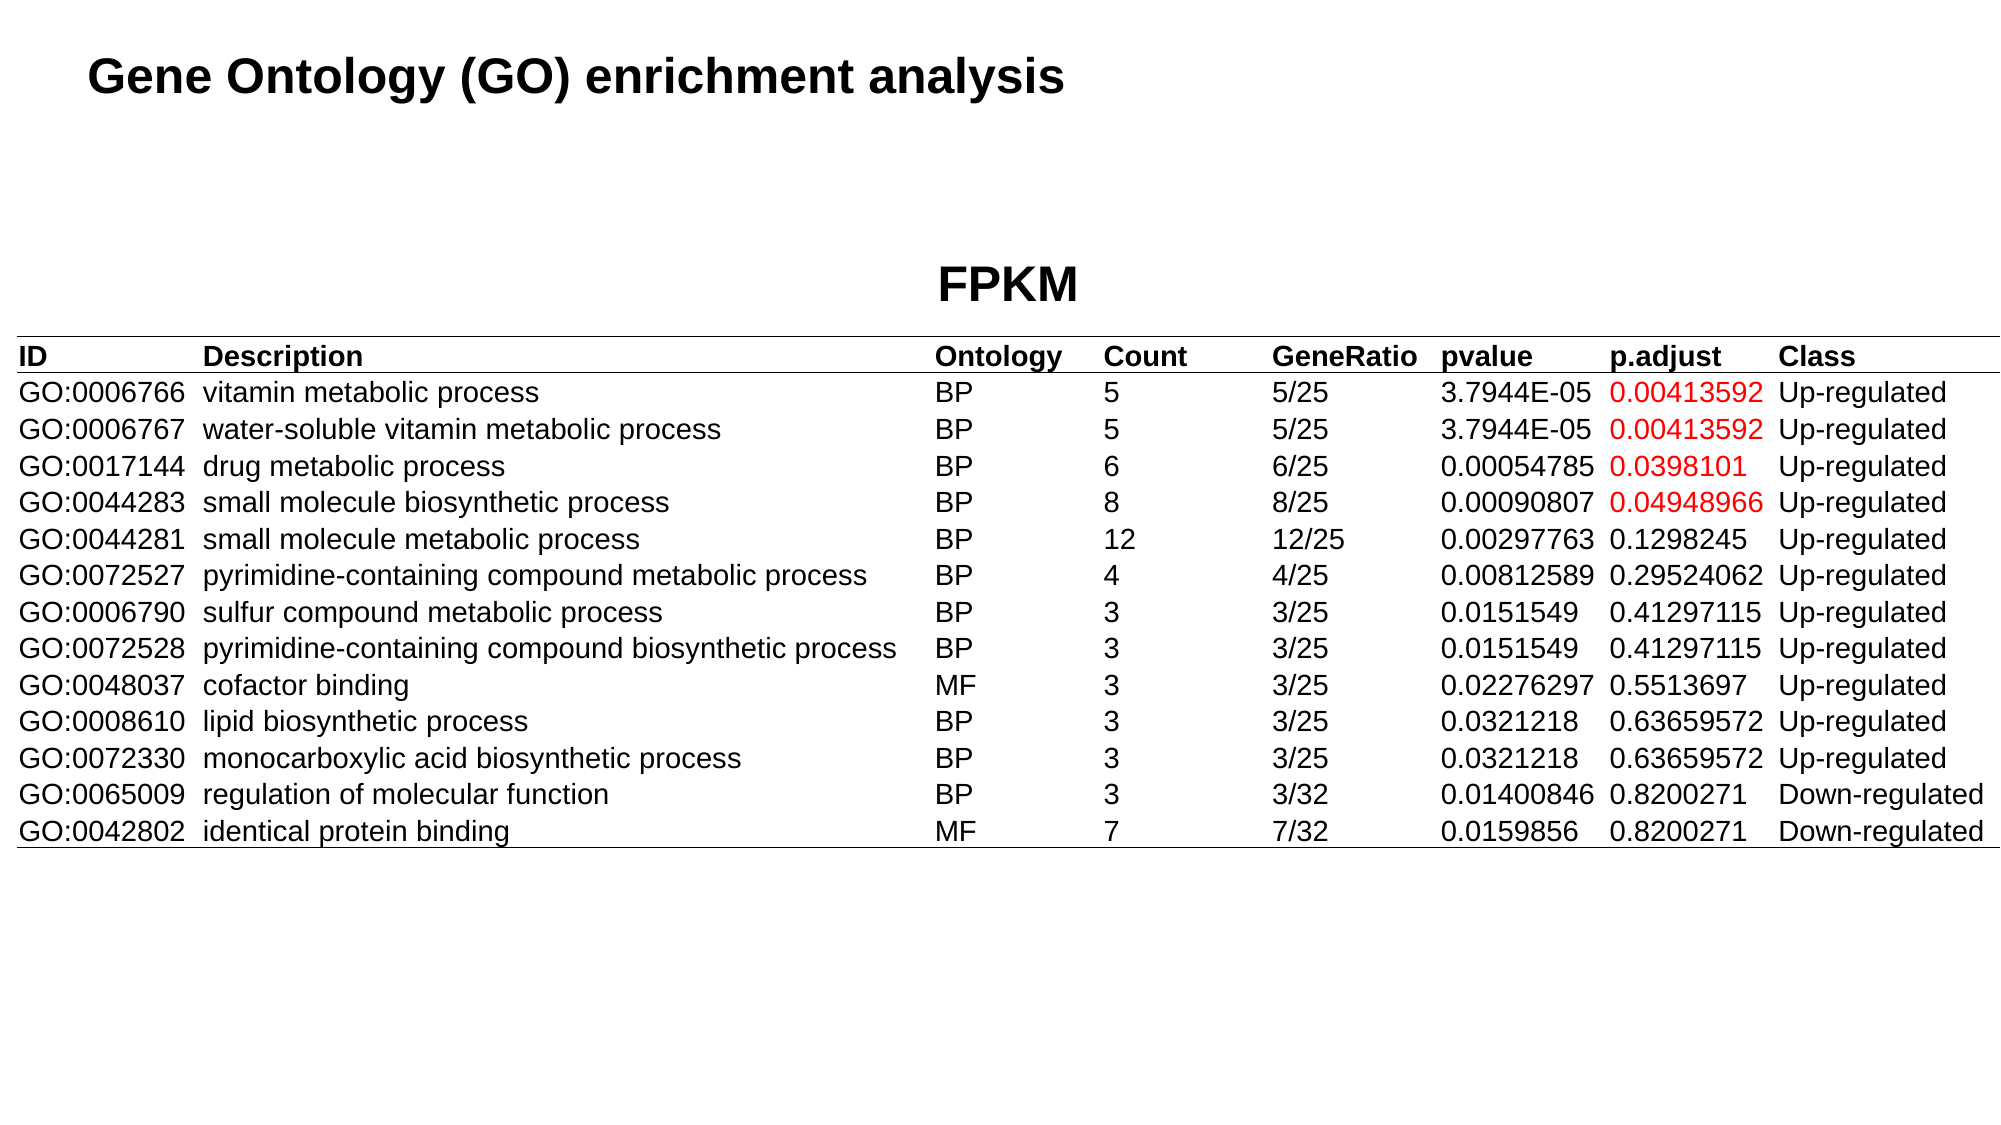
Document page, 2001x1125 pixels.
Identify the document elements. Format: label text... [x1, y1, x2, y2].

table_cell GO:0072528 [17, 629, 201, 665]
table_cell 0.02276297 [1439, 665, 1608, 702]
table_cell 0.0398101 [1608, 446, 1777, 482]
table_cell cofactor binding [201, 665, 933, 702]
table_cell lipid biosynthetic process [201, 702, 933, 738]
table_cell 3.7944E-05 [1439, 373, 1608, 409]
table_cell 0.0159856 [1439, 811, 1608, 847]
table_cell 3 [1102, 702, 1271, 738]
table_cell Up-regulated [1777, 665, 2000, 702]
table_cell GO:0006766 [17, 373, 201, 409]
table_cell small molecule metabolic process [201, 519, 933, 555]
table_cell regulation of molecular function [201, 775, 933, 811]
table_cell BP [933, 373, 1102, 409]
table_cell Down-regulated [1777, 811, 2000, 847]
table_cell 3/25 [1271, 592, 1439, 629]
table_cell water-soluble vitamin metabolic process [201, 409, 933, 446]
table_cell Up-regulated [1777, 373, 2000, 409]
table_cell Up-regulated [1777, 702, 2000, 738]
table_cell GO:0006767 [17, 409, 201, 446]
table_cell 0.1298245 [1608, 519, 1777, 555]
table_cell 0.00090807 [1439, 482, 1608, 519]
table_header Ontology [933, 337, 1102, 372]
table_cell Up-regulated [1777, 409, 2000, 446]
table_cell 8 [1102, 482, 1271, 519]
table_cell identical protein binding [201, 811, 933, 847]
table_header p.adjust [1608, 337, 1777, 372]
table_cell 0.41297115 [1608, 592, 1777, 629]
table_cell GO:0072527 [17, 555, 201, 592]
table_cell BP [933, 446, 1102, 482]
table_cell BP [933, 702, 1102, 738]
table_cell 0.00413592 [1608, 409, 1777, 446]
table_cell 0.00297763 [1439, 519, 1608, 555]
table_cell GO:0048037 [17, 665, 201, 702]
table_cell Up-regulated [1777, 482, 2000, 519]
table_cell 0.63659572 [1608, 702, 1777, 738]
table_header ID [17, 337, 201, 372]
table_cell 5 [1102, 409, 1271, 446]
table_cell Up-regulated [1777, 555, 2000, 592]
table_cell vitamin metabolic process [201, 373, 933, 409]
text_box Gene Ontology (GO) enrichment analysis [72, 36, 1081, 111]
table_cell 3 [1102, 629, 1271, 665]
table_cell BP [933, 482, 1102, 519]
table_cell 12/25 [1271, 519, 1439, 555]
table_cell 3/25 [1271, 629, 1439, 665]
table_cell Up-regulated [1777, 446, 2000, 482]
table_cell GO:0006790 [17, 592, 201, 629]
table_cell small molecule biosynthetic process [201, 482, 933, 519]
table_cell 3 [1102, 775, 1271, 811]
table_cell 0.00812589 [1439, 555, 1608, 592]
table_cell BP [933, 775, 1102, 811]
table_cell 0.0321218 [1439, 738, 1608, 775]
table_cell Up-regulated [1777, 592, 2000, 629]
table_cell 0.0151549 [1439, 592, 1608, 629]
table_cell drug metabolic process [201, 446, 933, 482]
table_cell 3.7944E-05 [1439, 409, 1608, 446]
table_header Count [1102, 337, 1271, 372]
table_header GeneRatio [1271, 337, 1439, 372]
table_cell 0.00054785 [1439, 446, 1608, 482]
table_cell GO:0008610 [17, 702, 201, 738]
table_cell 6/25 [1271, 446, 1439, 482]
table_cell 0.41297115 [1608, 629, 1777, 665]
table_cell 0.04948966 [1608, 482, 1777, 519]
table_cell 3/25 [1271, 665, 1439, 702]
table_cell Up-regulated [1777, 629, 2000, 665]
table_cell 7 [1102, 811, 1271, 847]
table_cell 4/25 [1271, 555, 1439, 592]
table_cell MF [933, 811, 1102, 847]
table_cell 0.29524062 [1608, 555, 1777, 592]
table_cell 0.8200271 [1608, 775, 1777, 811]
table_cell Up-regulated [1777, 738, 2000, 775]
table_cell 0.8200271 [1608, 811, 1777, 847]
table_cell GO:0042802 [17, 811, 201, 847]
table_cell 5 [1102, 373, 1271, 409]
table_cell Up-regulated [1777, 519, 2000, 555]
table_cell 3/25 [1271, 738, 1439, 775]
table_cell 4 [1102, 555, 1271, 592]
table_header Description [201, 337, 933, 372]
table_cell 3/25 [1271, 702, 1439, 738]
table_cell sulfur compound metabolic process [201, 592, 933, 629]
table_cell 3 [1102, 738, 1271, 775]
table_header pvalue [1439, 337, 1608, 372]
table_cell MF [933, 665, 1102, 702]
table_cell 0.0151549 [1439, 629, 1608, 665]
table_cell BP [933, 738, 1102, 775]
table_header Class [1777, 337, 2000, 372]
table_cell 0.0321218 [1439, 702, 1608, 738]
text_box FPKM [922, 244, 1094, 319]
table_cell 3/32 [1271, 775, 1439, 811]
table_cell BP [933, 555, 1102, 592]
table_cell GO:0065009 [17, 775, 201, 811]
table_cell GO:0044281 [17, 519, 201, 555]
table_cell GO:0072330 [17, 738, 201, 775]
table_cell pyrimidine-containing compound biosynthetic process [201, 629, 933, 665]
table_cell 8/25 [1271, 482, 1439, 519]
table_cell GO:0017144 [17, 446, 201, 482]
table_cell 3 [1102, 592, 1271, 629]
table_cell pyrimidine-containing compound metabolic process [201, 555, 933, 592]
table_cell 0.5513697 [1608, 665, 1777, 702]
table_cell BP [933, 592, 1102, 629]
table_cell 12 [1102, 519, 1271, 555]
table_cell 0.00413592 [1608, 373, 1777, 409]
table_cell 6 [1102, 446, 1271, 482]
table_cell 3 [1102, 665, 1271, 702]
table_cell GO:0044283 [17, 482, 201, 519]
table_cell BP [933, 629, 1102, 665]
table_cell BP [933, 519, 1102, 555]
table_cell monocarboxylic acid biosynthetic process [201, 738, 933, 775]
table_cell 0.01400846 [1439, 775, 1608, 811]
table_cell 5/25 [1271, 373, 1439, 409]
table_cell Down-regulated [1777, 775, 2000, 811]
table_cell BP [933, 409, 1102, 446]
table_cell 5/25 [1271, 409, 1439, 446]
table_cell 0.63659572 [1608, 738, 1777, 775]
table_cell 7/32 [1271, 811, 1439, 847]
